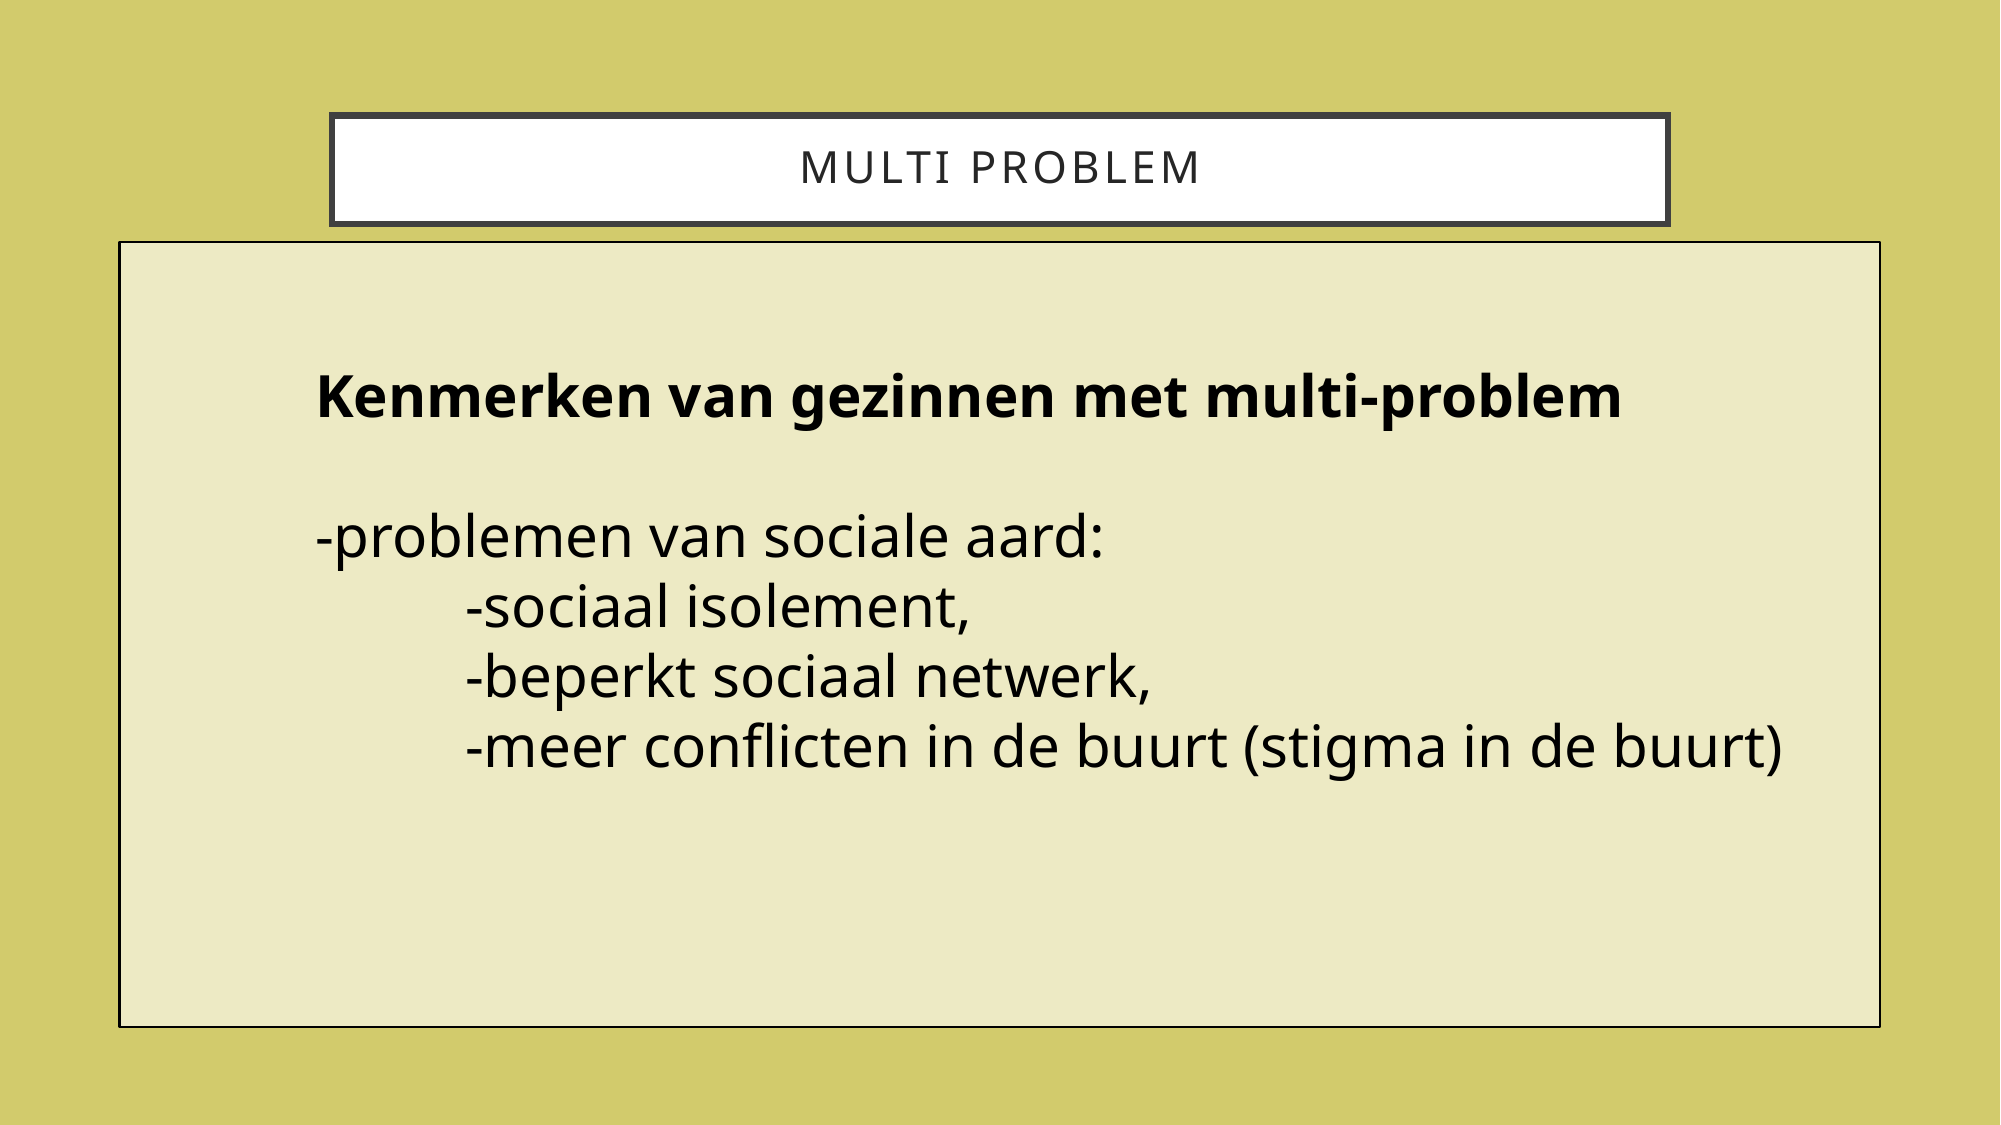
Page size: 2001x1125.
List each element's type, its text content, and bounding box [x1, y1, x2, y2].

text_box [118, 241, 1881, 1028]
text_box Kenmerken van gezinnen met multi-problem -problemen van sociale aard: -sociaal isolement, -beperkt sociaal netwerk, -meer conflicten in de buurt (stigma in de buurt) [300, 352, 1881, 927]
title Multi problem [329, 112, 1671, 227]
